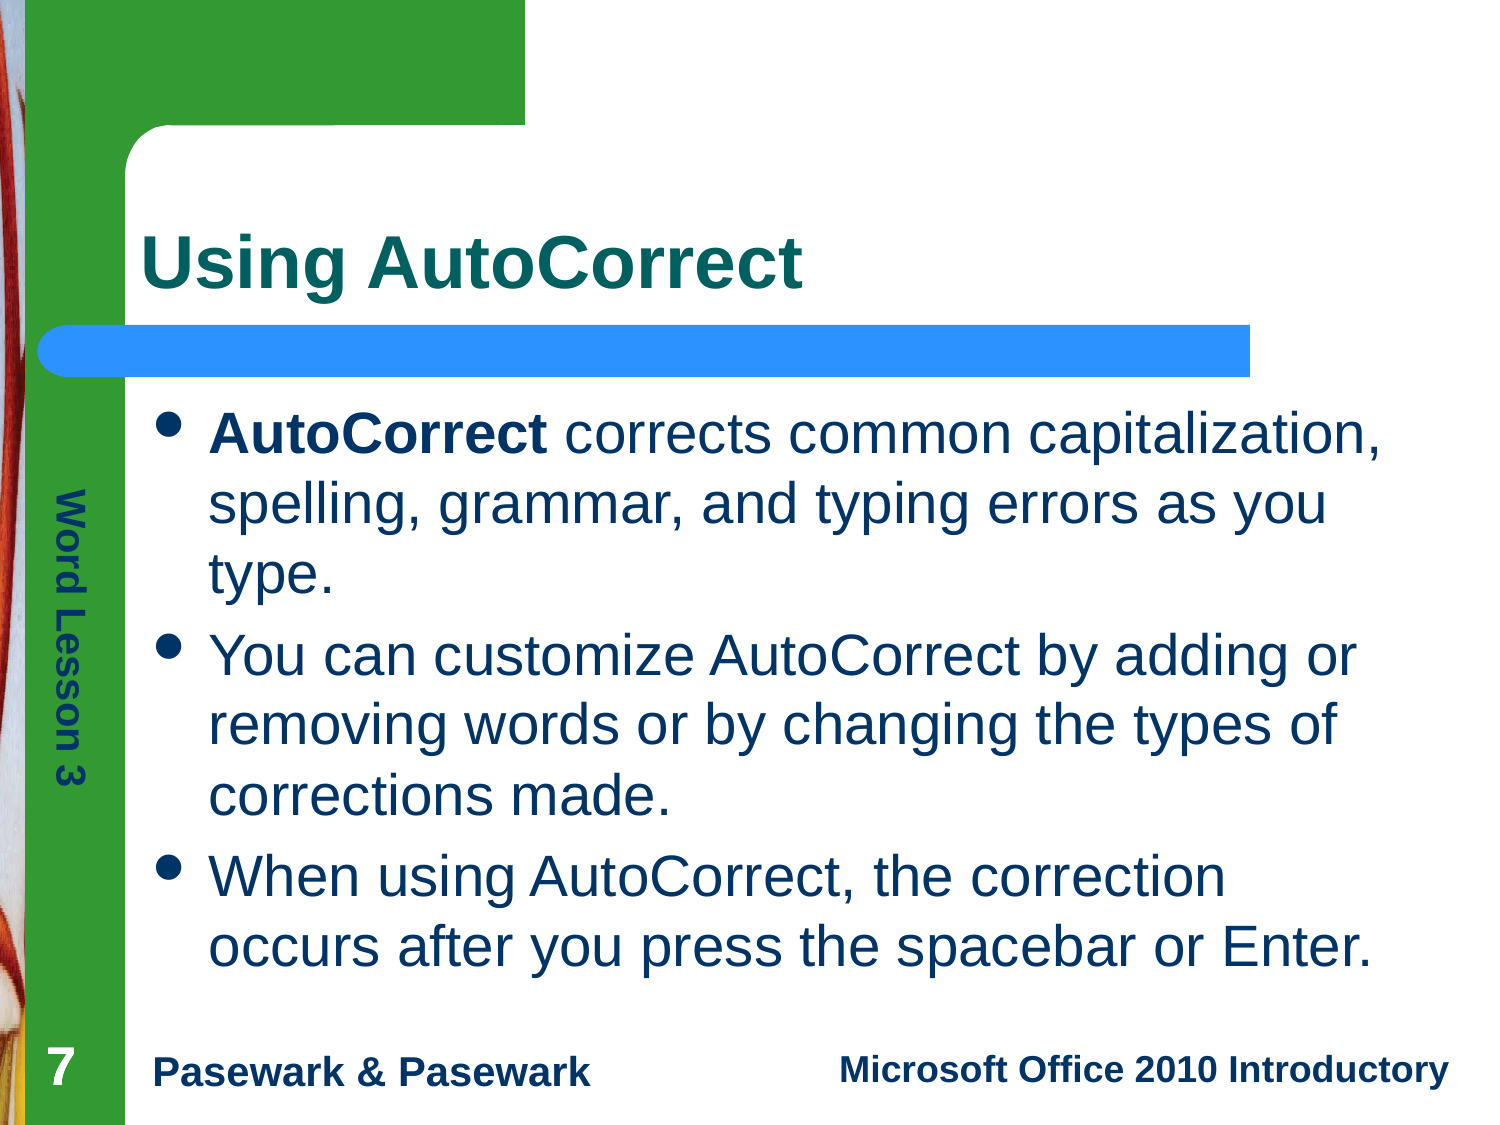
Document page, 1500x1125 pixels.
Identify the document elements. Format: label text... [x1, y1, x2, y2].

text_box 7 [13, 1023, 111, 1105]
title Using AutoCorrect [124, 124, 1426, 313]
picture [0, 0, 25, 1125]
list AutoCorrect corrects common capitalization, spelling, grammar, and typing errors as you type. You can customize AutoCorrect by adding or removing words or by changing the types of corrections made. When using AutoCorrect, the correction occurs after you press the spacebar or Enter. [137, 387, 1400, 1076]
